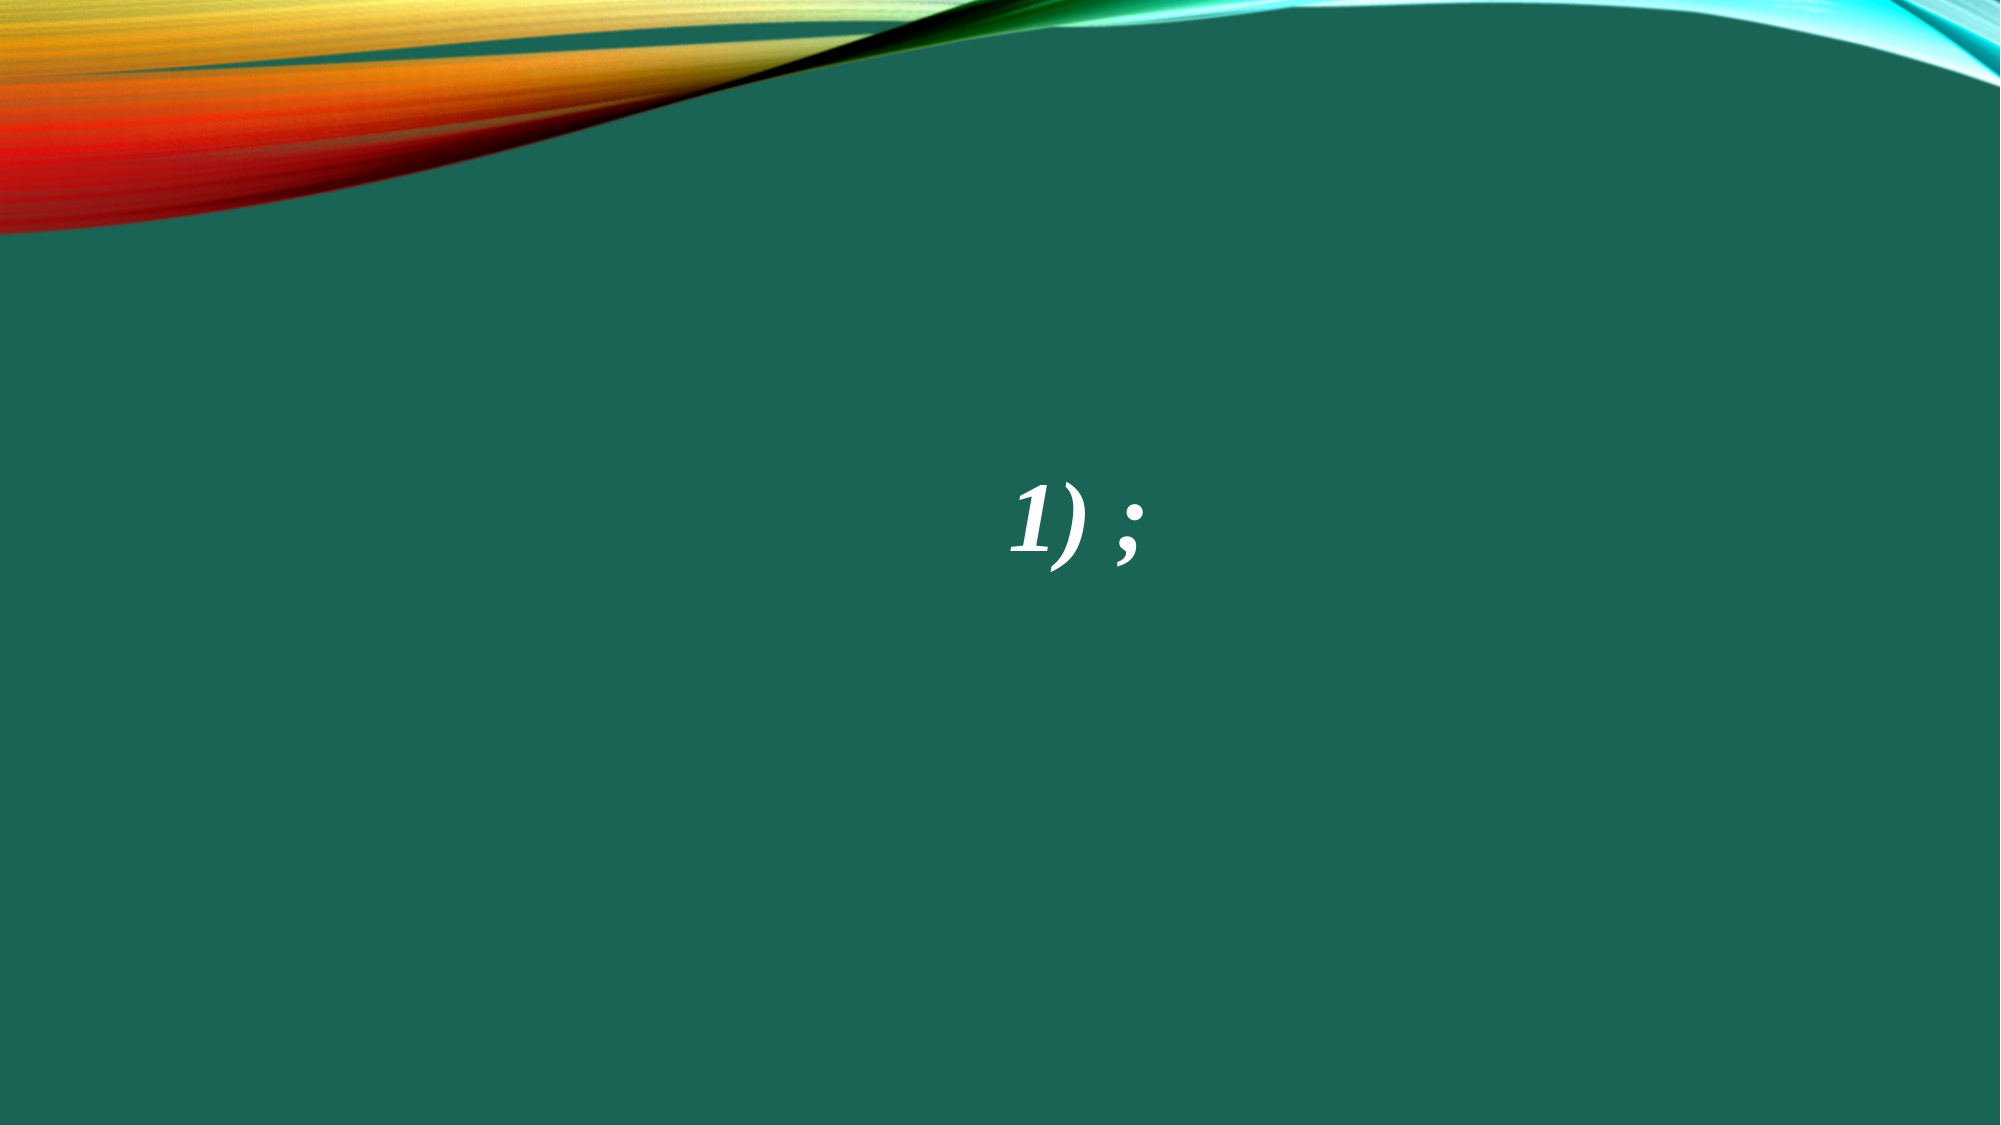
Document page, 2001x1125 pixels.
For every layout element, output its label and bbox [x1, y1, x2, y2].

picture [0, 0, 2000, 237]
